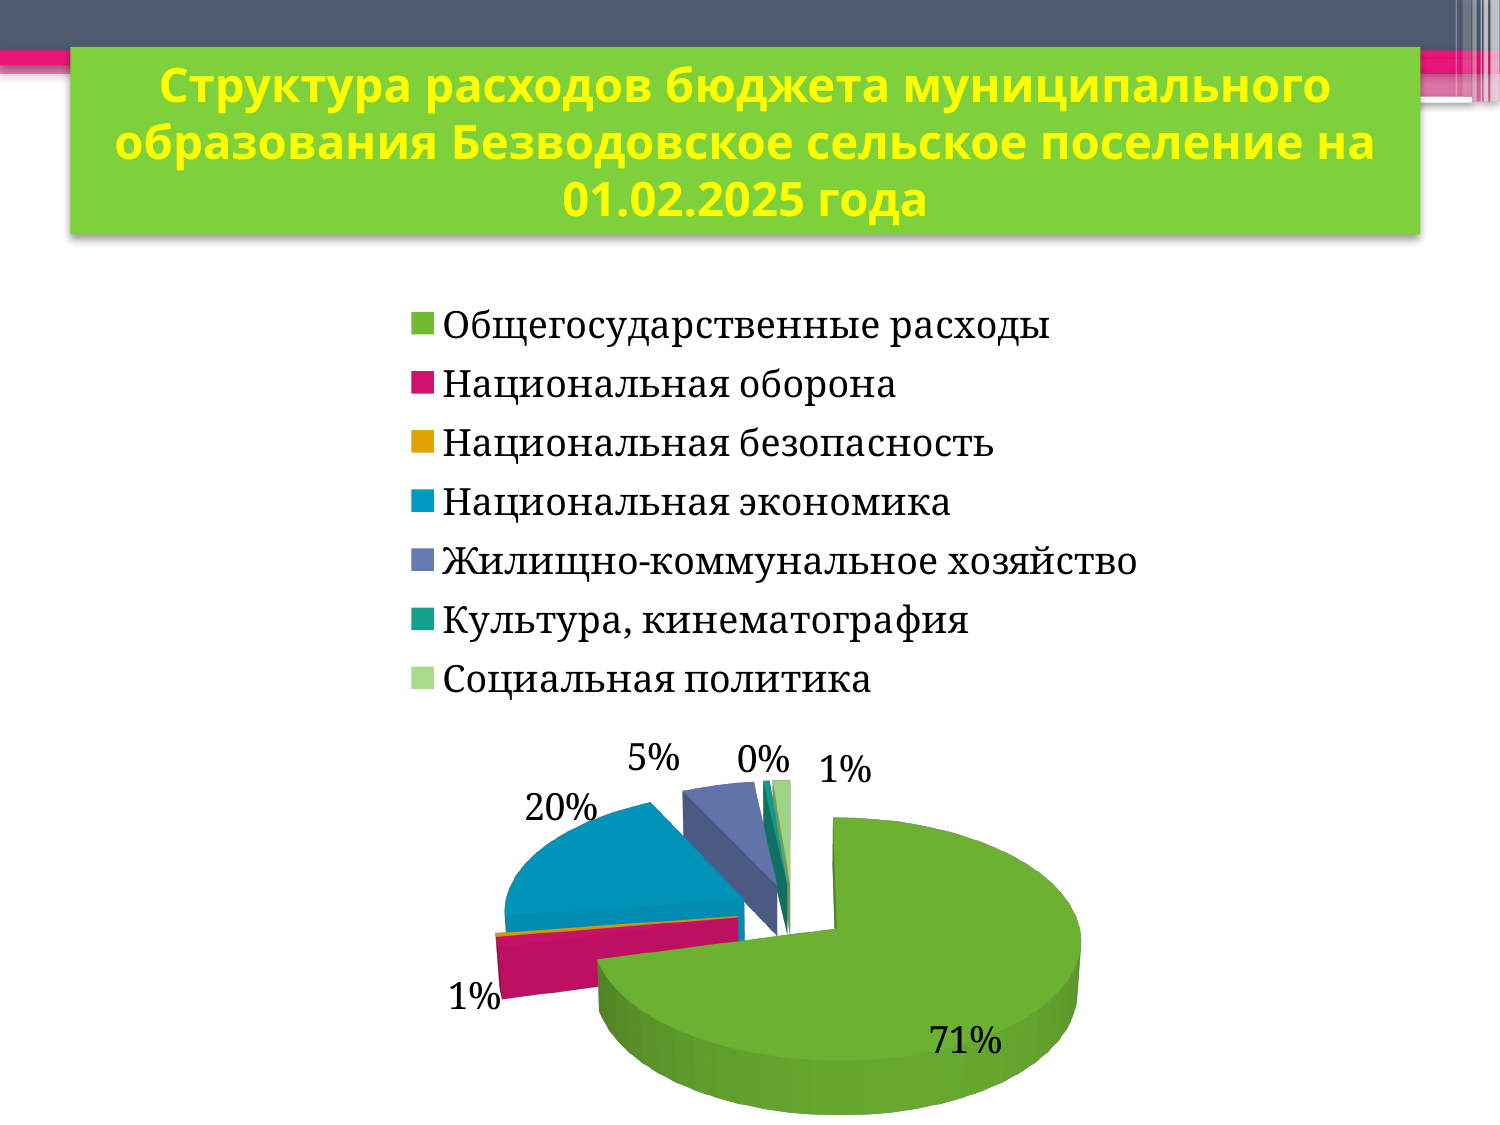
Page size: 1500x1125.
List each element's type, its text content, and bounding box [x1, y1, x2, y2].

title Структура расходов бюджета муниципального образования Безводовское сельское поселение на 01.02.2025 года [70, 46, 1421, 235]
chart [100, 278, 1451, 1125]
